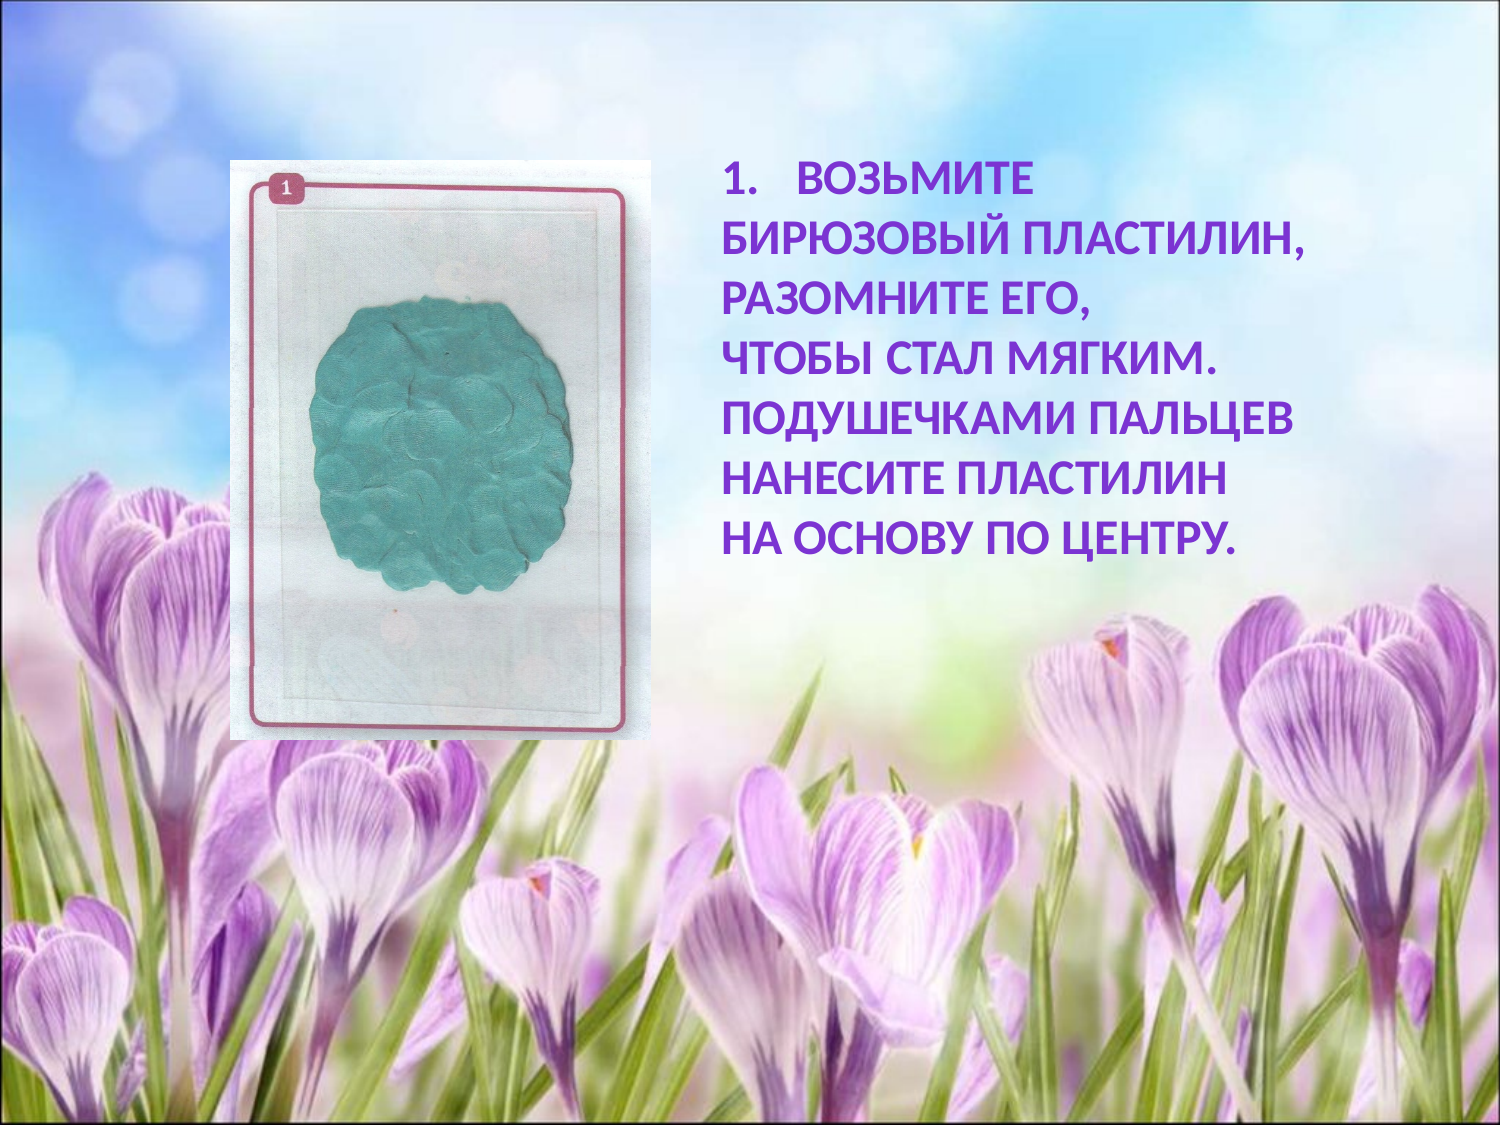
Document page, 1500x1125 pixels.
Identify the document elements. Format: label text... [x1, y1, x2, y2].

text_box Возьмите бирюзовый пластилин, разомните его, чтобы стал мягким. Подушечками пальцев нанесите пластилин На основу по центру. [706, 137, 1333, 572]
picture [0, 0, 1500, 1125]
